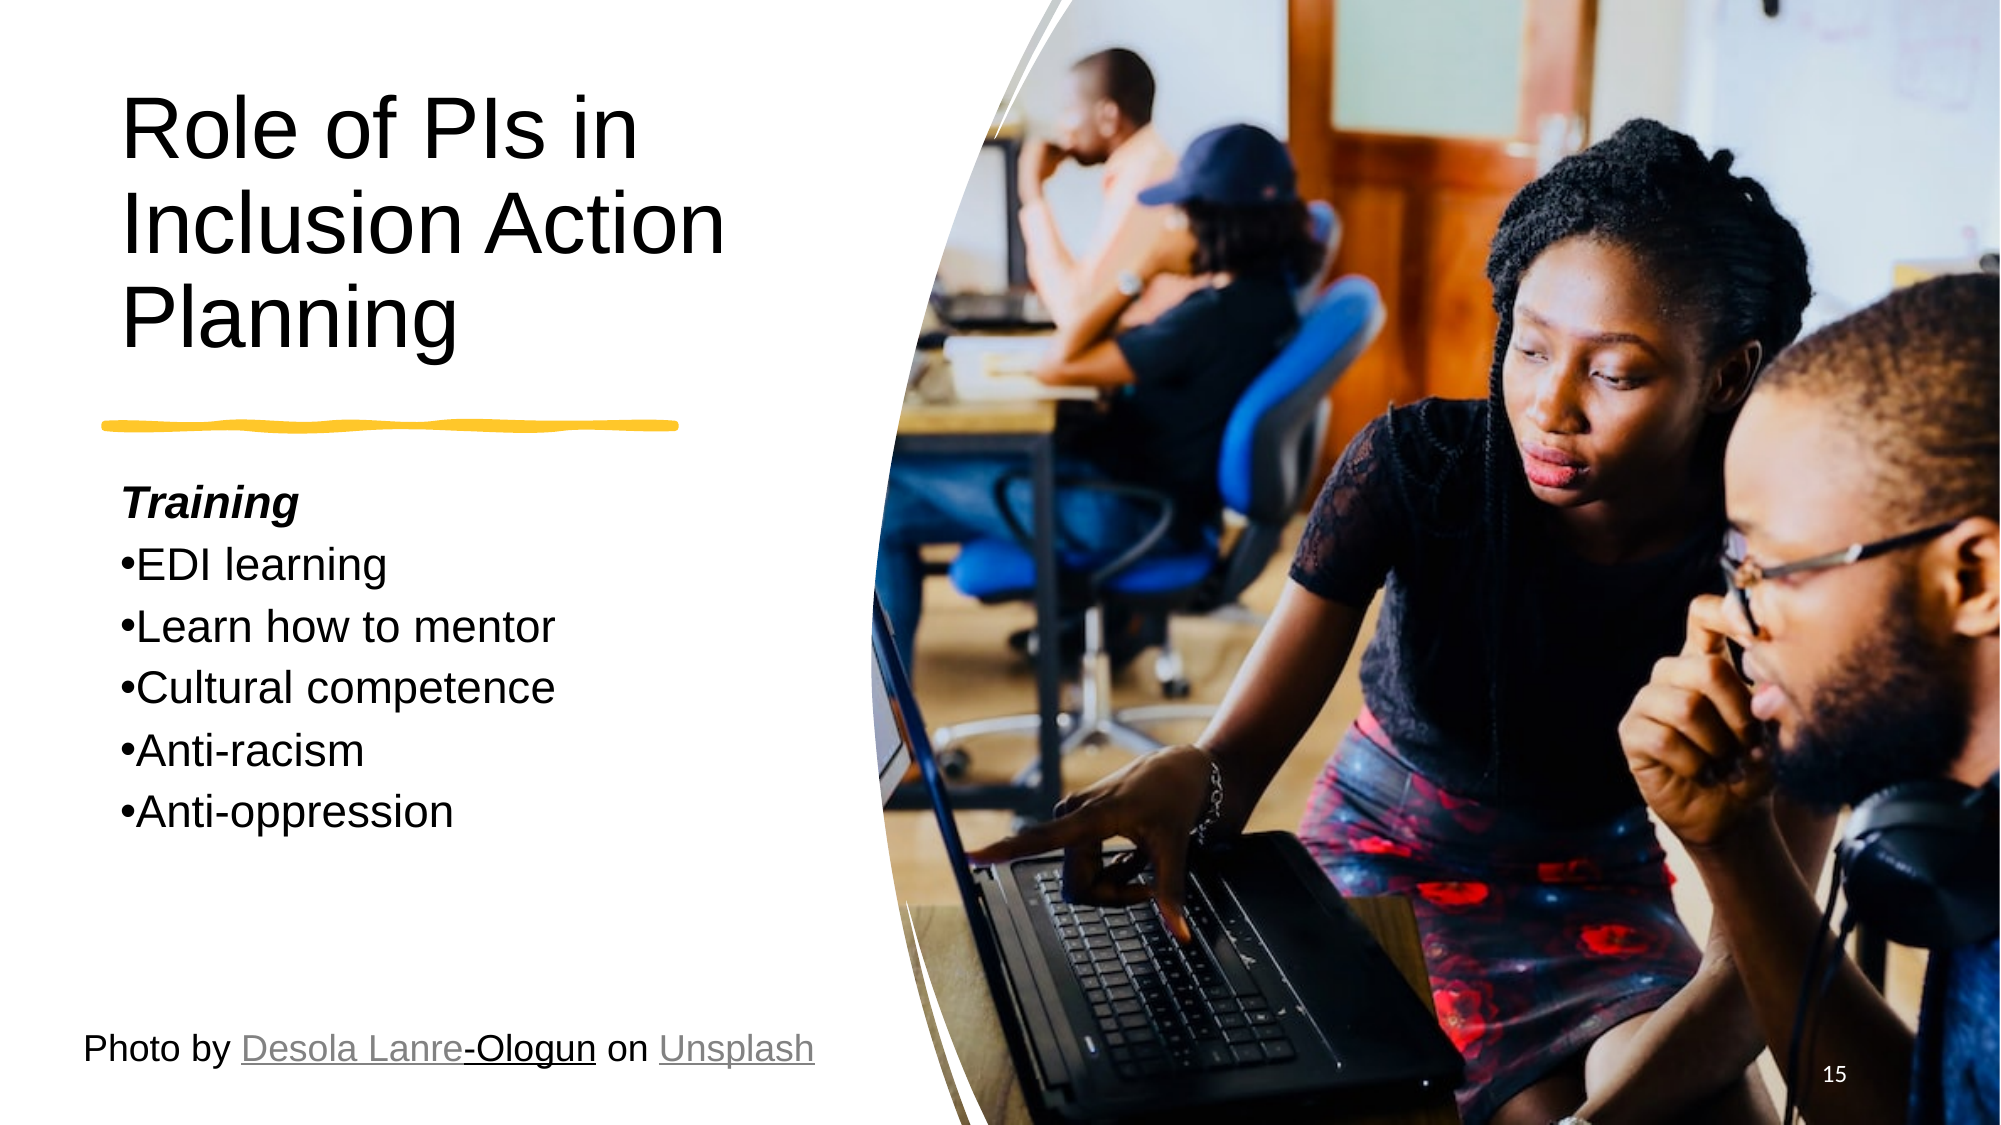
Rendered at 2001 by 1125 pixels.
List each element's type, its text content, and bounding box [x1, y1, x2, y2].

text_box [0, 0, 871, 1125]
text_box [103, 421, 676, 431]
title Role of PIs in Inclusion Action Planning [105, 53, 822, 375]
text_box Photo by Desola Lanre-Ologun on Unsplash [68, 1016, 871, 1077]
picture [871, 0, 2000, 1125]
text_box Training EDI learning Learn how to mentor Cultural competence Anti-racism Anti-oppression [104, 471, 802, 1016]
